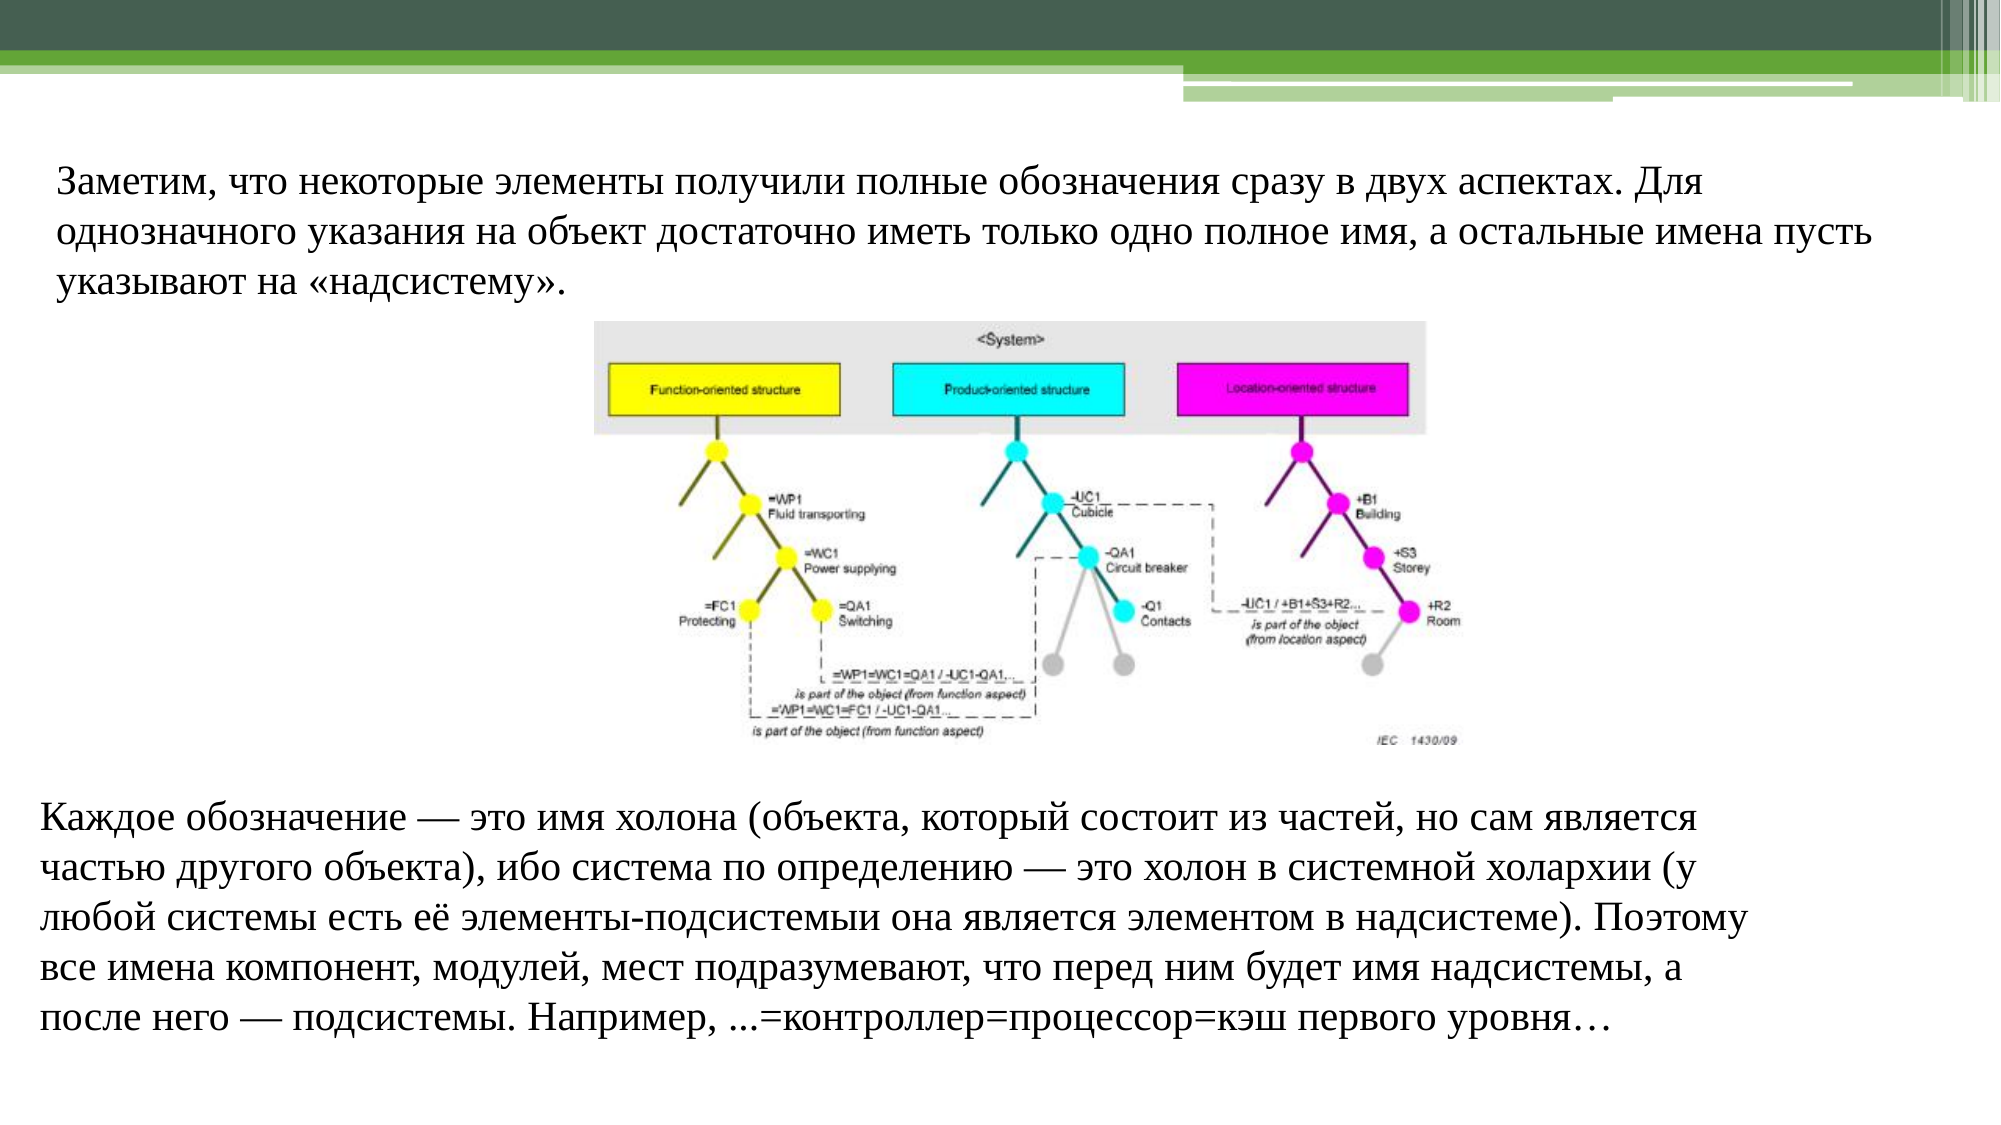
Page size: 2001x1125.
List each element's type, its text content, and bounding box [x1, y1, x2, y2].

list Заметим, что некоторые элементы получили полные обозначения сразу в двух аспектах. Для однозначного указания на объект достаточно иметь только одно полное имя, а остальные имена пусть указывают на «надсистему». [23, 145, 1962, 1125]
text_box Каждое обозначение — это имя холона (объекта, который состоит из частей, но сам является частью другого объекта), ибо система по определению — это холон в системной холархии (у любой системы есть её элементы-подсистемыи она является элементом в надсистеме). Поэтому все имена компонент, модулей, мест подразумевают, что перед ним будет имя надсистемы, а после него — подсистемы. Например, ...=контроллер=процессор=кэш первого уровня… [25, 781, 1801, 1046]
picture [594, 321, 1490, 745]
